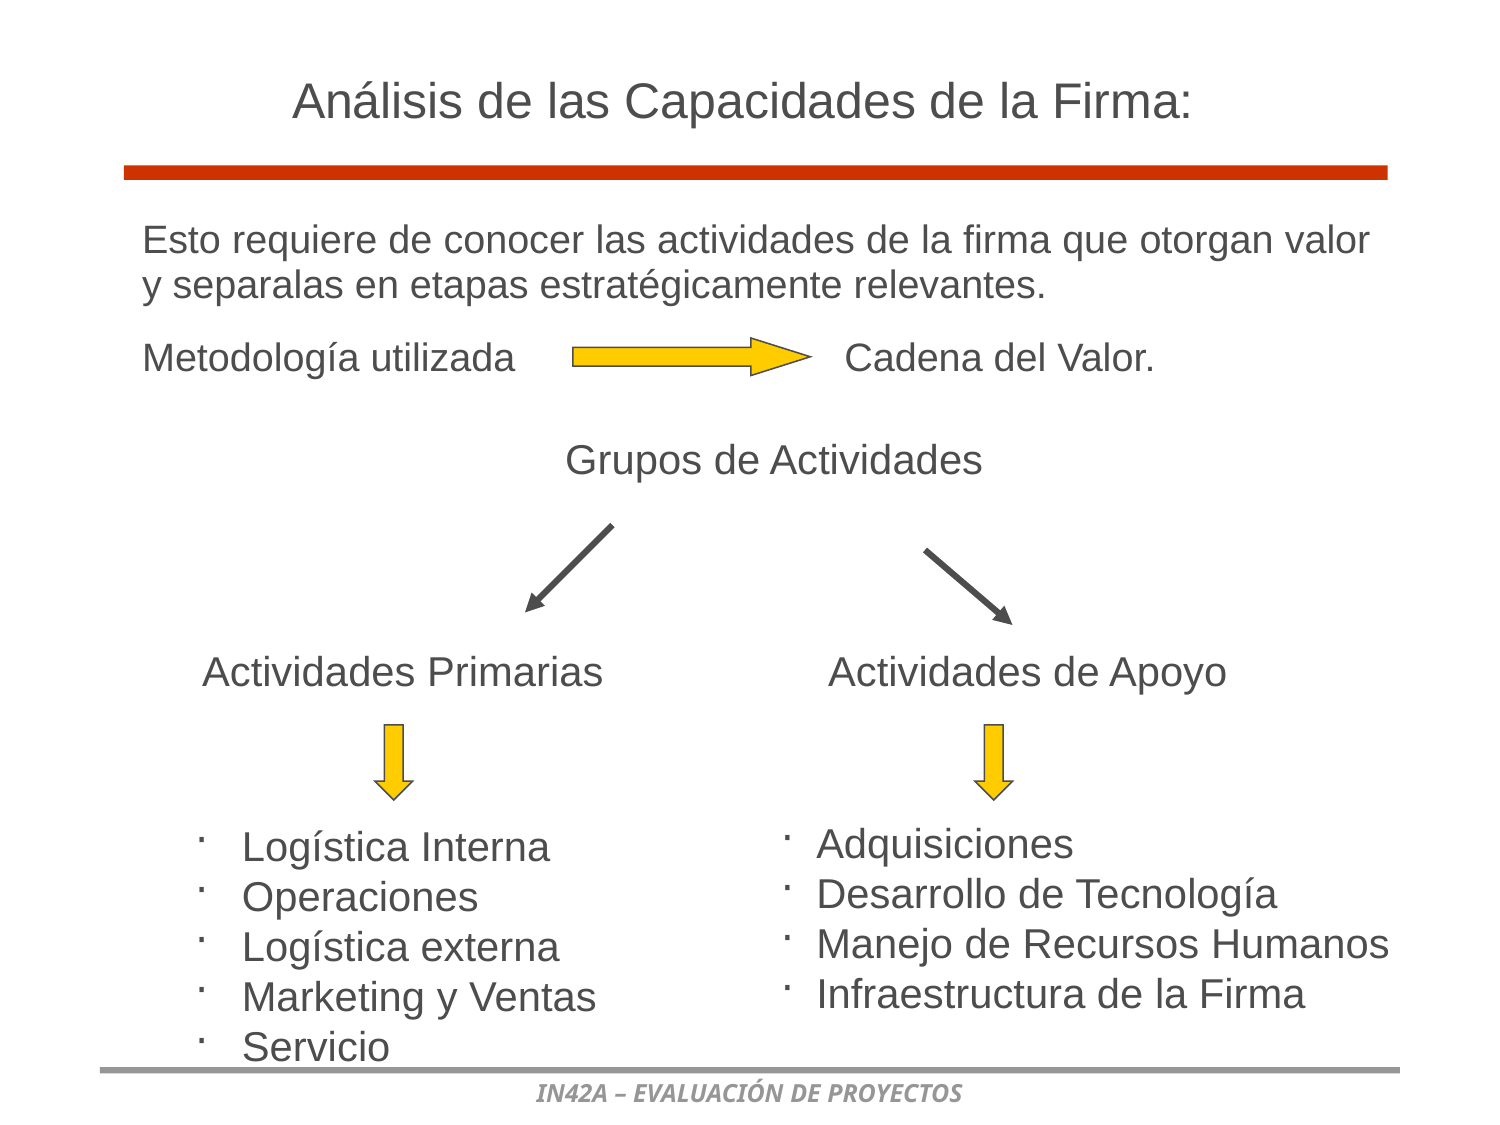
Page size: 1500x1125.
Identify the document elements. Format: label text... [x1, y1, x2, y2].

text_box Actividades Primarias [187, 637, 619, 703]
text_box [924, 549, 1013, 625]
text_box [975, 724, 1013, 800]
text_box [525, 524, 613, 613]
text_box Actividades de Apoyo [813, 637, 1243, 703]
text_box Grupos de Actividades [550, 425, 999, 490]
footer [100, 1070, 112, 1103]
text_box [375, 724, 413, 800]
text_box Análisis de las Capacidades de la Firma: Esto requiere de conocer las actividades de la firma que otorgan valor y separalas en etapas estratégicamente relevantes. Metodología utilizada Cadena del Valor. [112, 74, 1388, 1125]
text_box Adquisiciones Desarrollo de Tecnología Manejo de Recursos Humanos Infraestructura de la Firma [766, 809, 1406, 1125]
text_box [572, 338, 811, 376]
text_box Logística Interna Operaciones Logística externa Marketing y Ventas Servicio [180, 812, 612, 1078]
